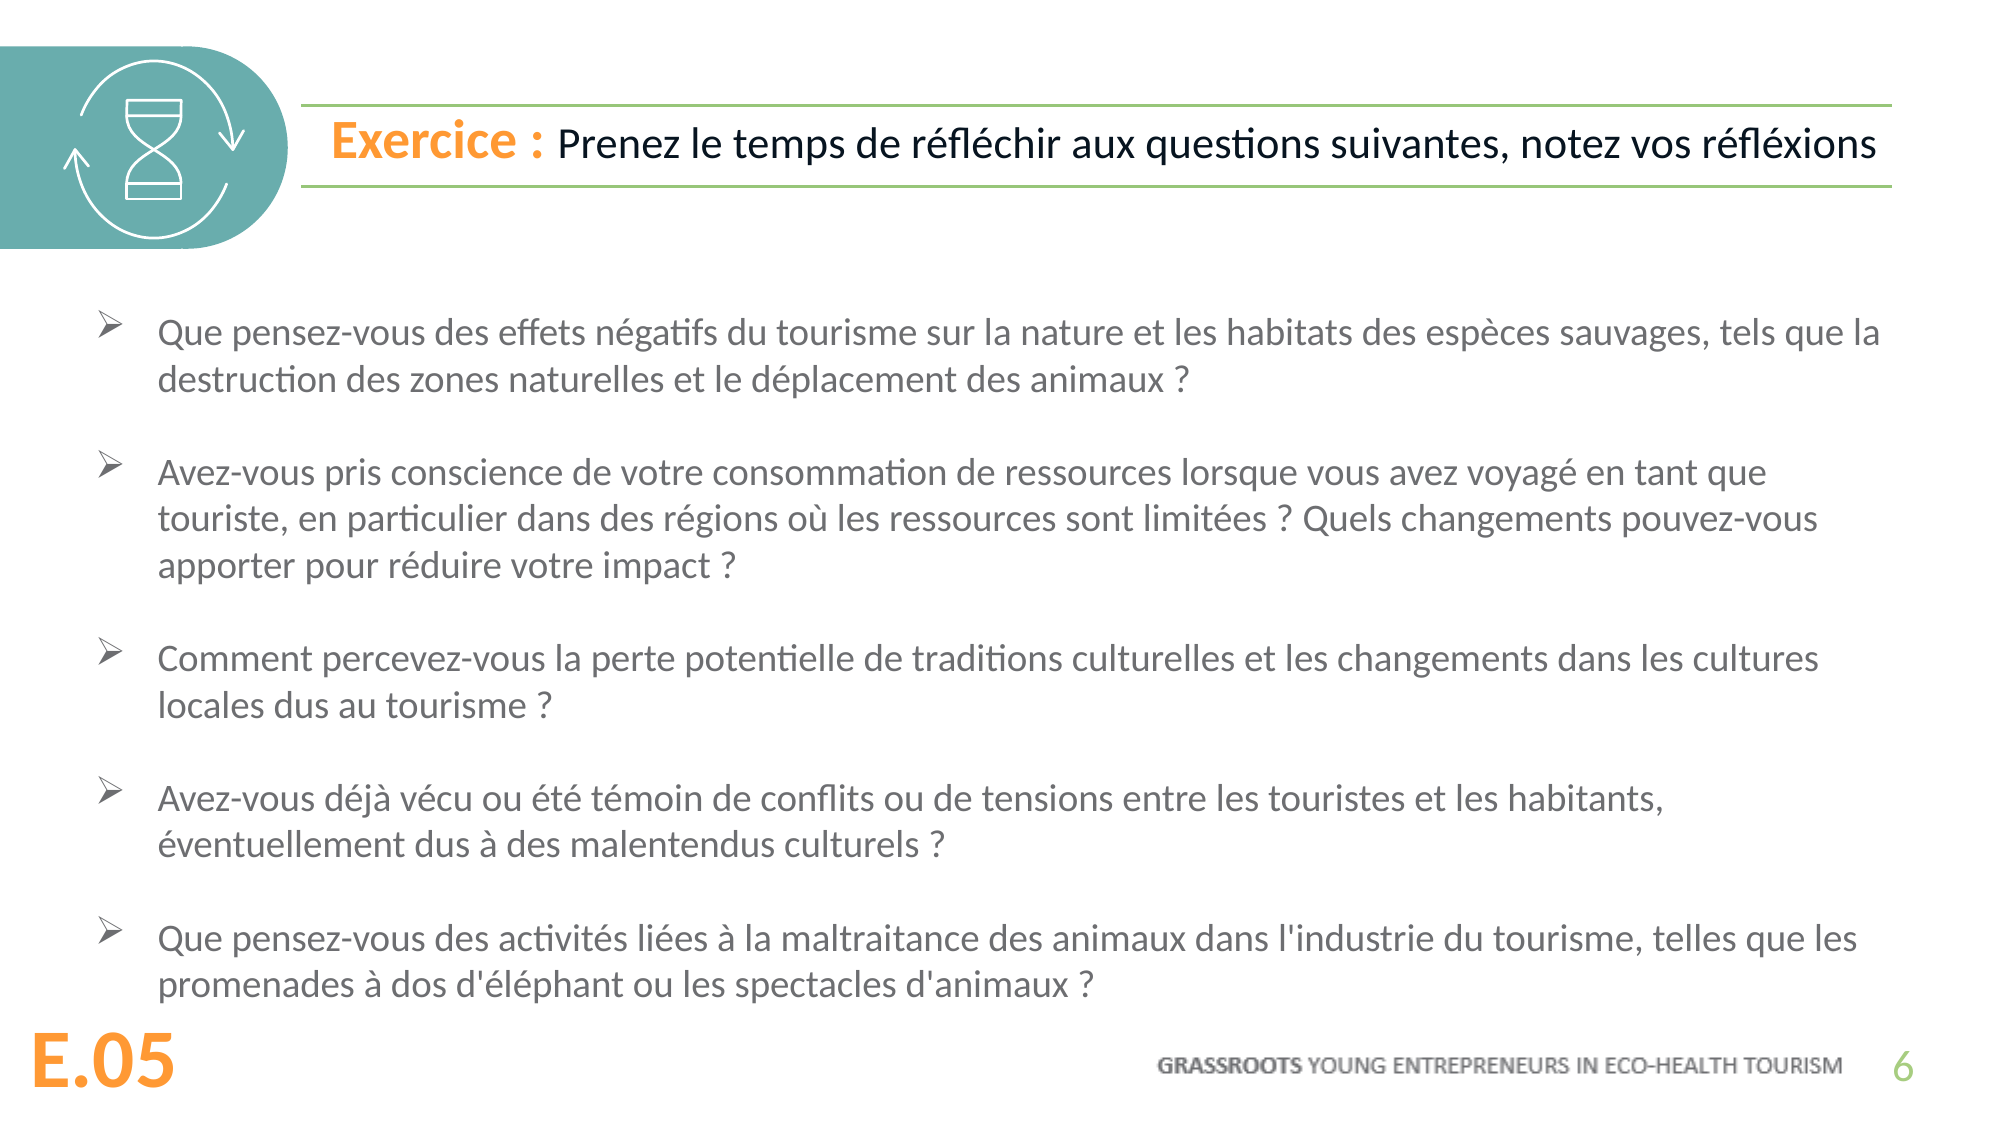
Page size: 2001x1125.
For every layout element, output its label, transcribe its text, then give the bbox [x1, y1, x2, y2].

slide_number 6 [1851, 1012, 1956, 1115]
list Que pensez-vous des effets négatifs du tourisme sur la nature et les habitats des espèces sauvages, tels que la destruction des zones naturelles et le déplacement des animaux ? Avez-vous pris conscience de votre consommation de ressources lorsque vous avez voyagé en tant que touriste, en particulier dans des régions où les ressources sont limitées ? Quels changements pouvez-vous apporter pour réduire votre impact ? Comment percevez-vous la perte potentielle de traditions culturelles et les changements dans les cultures locales dus au tourisme ? Avez-vous déjà vécu ou été témoin de conflits ou de tensions entre les touristes et les habitants, éventuellement dus à des malentendus culturels ? Que pensez-vous des activités liées à la maltraitance des animaux dans l'industrie du tourisme, telles que les promenades à dos d'éléphant ou les spectacles d'animaux ? [75, 286, 1904, 997]
picture [1137, 1045, 1852, 1091]
text_box E.05 [10, 1019, 298, 1125]
list Exercice : Prenez le temps de réfléchir aux questions suivantes, notez vos réfléxions [310, 73, 1936, 206]
text_box [245, 64, 288, 231]
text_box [63, 60, 245, 239]
text_box [0, 46, 238, 249]
